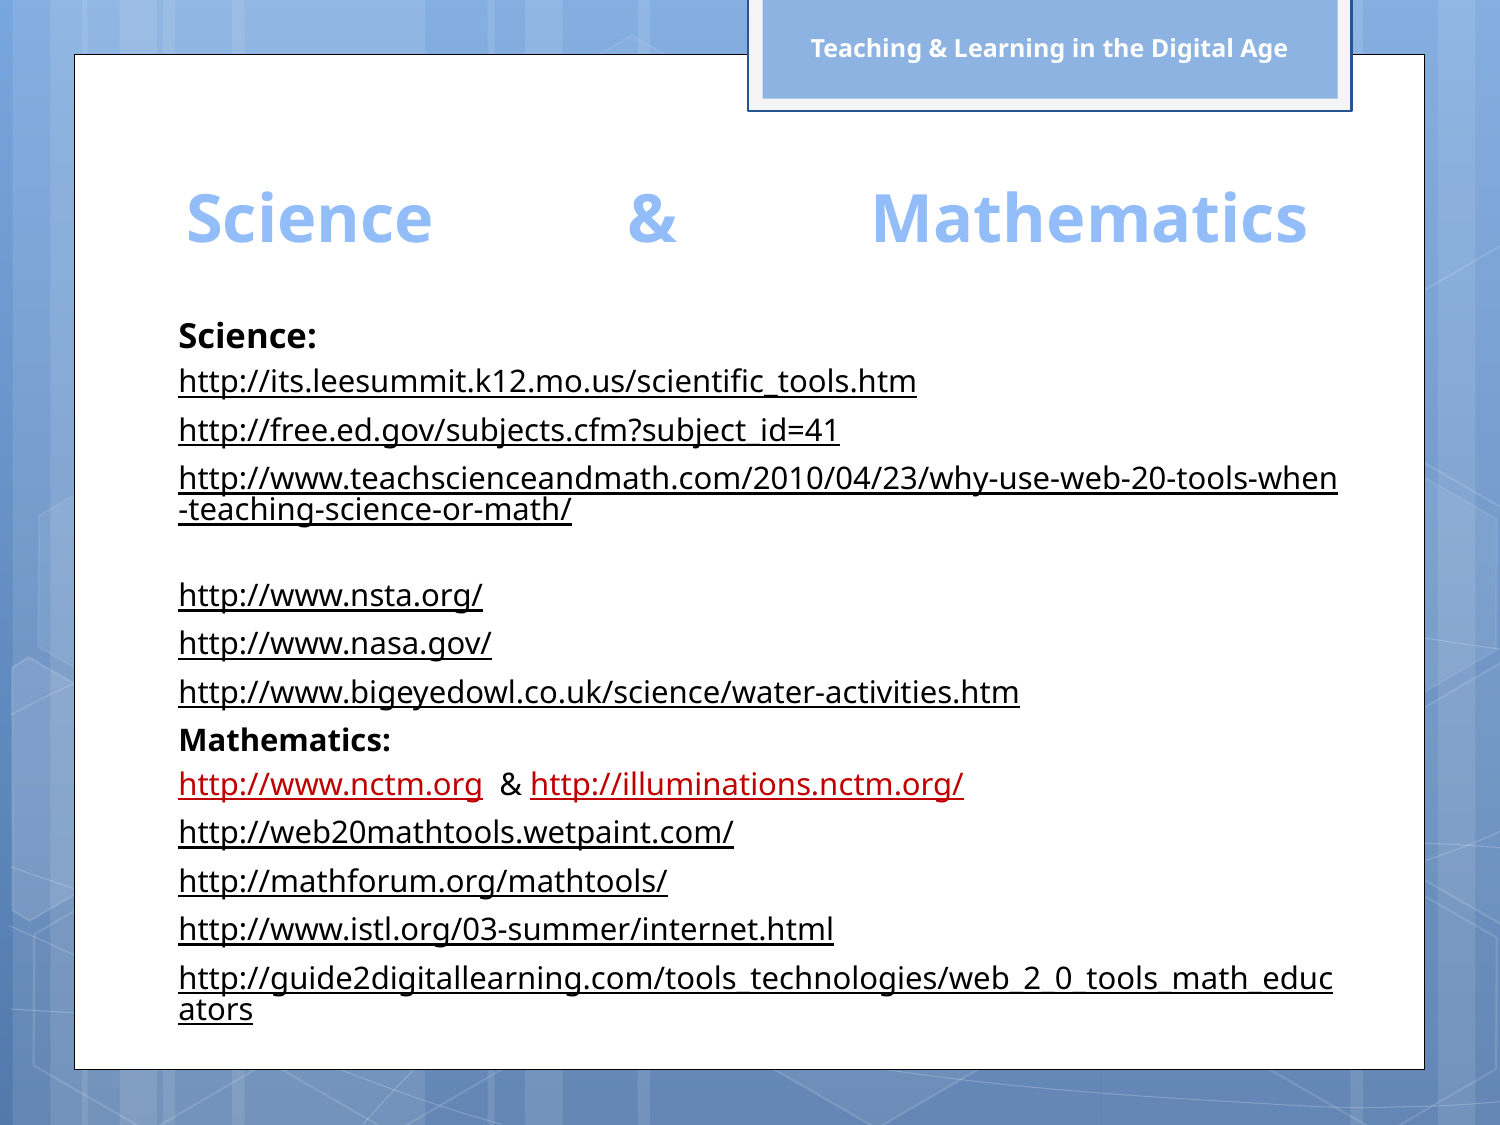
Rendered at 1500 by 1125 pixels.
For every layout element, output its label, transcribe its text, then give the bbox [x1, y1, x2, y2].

text_box Teaching & Learning in the Digital Age [787, 24, 1313, 70]
text_box Science & Mathematics Resources [171, 168, 1324, 261]
text_box Science: http://its.leesummit.k12.mo.us/scientific_tools.htm http://free.ed.gov/subjects.cfm?subject_id=41 http://www.teachscienceandmath.com/2010/04/23/why-use-web-20-tools-when-teaching-science-or-math/ http://www.nsta.org/ http://www.nasa.gov/ http://www.bigeyedowl.co.uk/science/water-activities.htm Mathematics: http://www.nctm.org & http://illuminations.nctm.org/ http://web20mathtools.wetpaint.com/ http://mathforum.org/mathtools/ http://www.istl.org/03-summer/internet.html http://guide2digitallearning.com/tools_technologies/web_2_0_tools_math_educators [136, 261, 1364, 1026]
